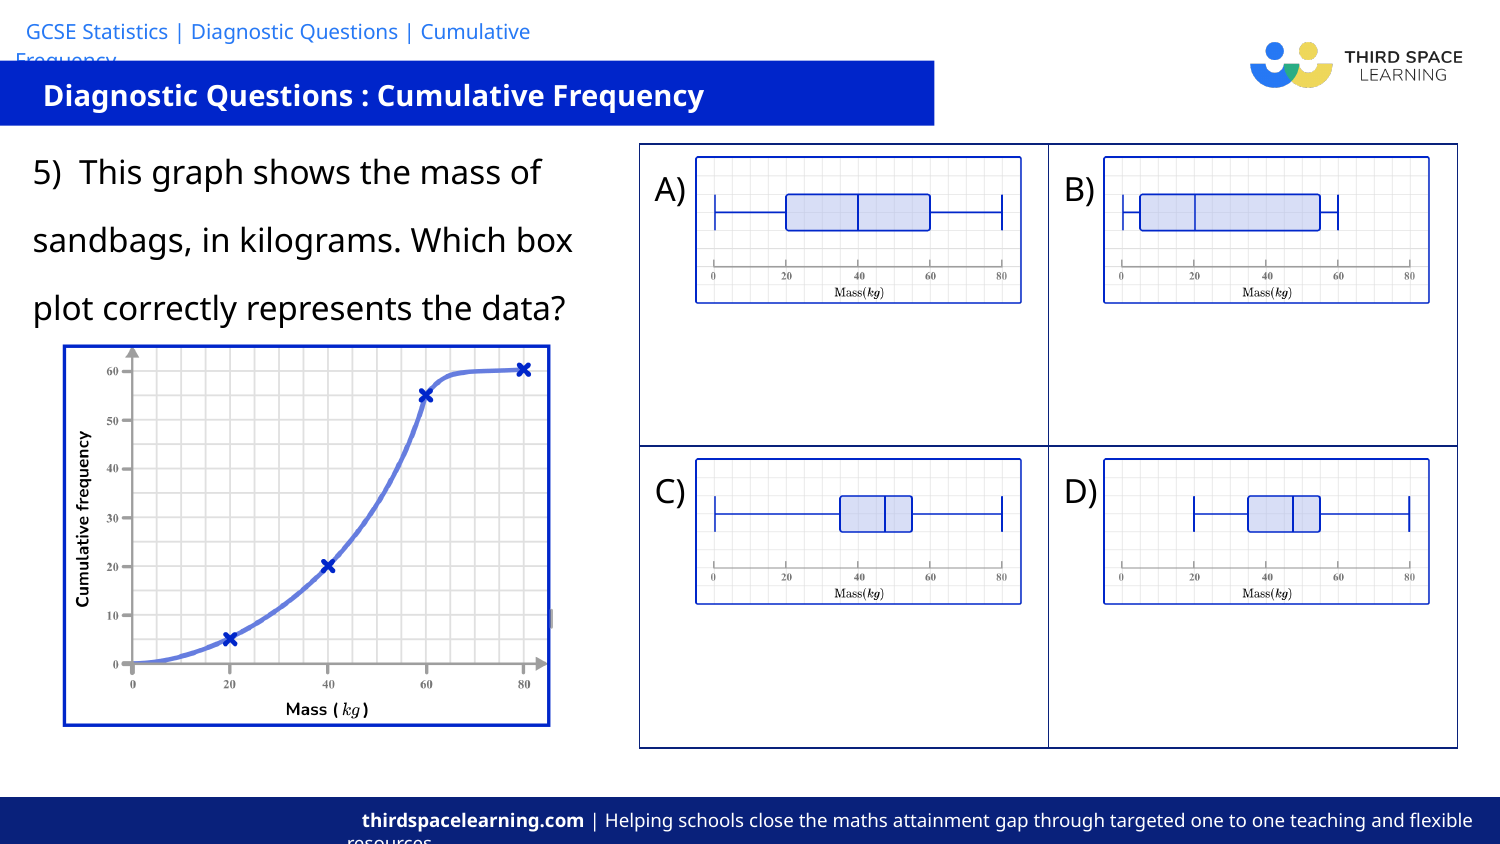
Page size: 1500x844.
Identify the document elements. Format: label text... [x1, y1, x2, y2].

picture [1103, 156, 1430, 304]
picture [61, 342, 553, 728]
picture [694, 458, 1022, 606]
table_cell D) [1049, 447, 1457, 747]
table_header B) [1049, 145, 1457, 445]
text_box Diagnostic Questions : Cumulative Frequency [27, 61, 833, 127]
picture [1103, 458, 1430, 606]
picture [1250, 33, 1465, 99]
table_cell C) [640, 447, 1048, 747]
table_header A) [640, 145, 1048, 445]
picture [694, 156, 1022, 304]
